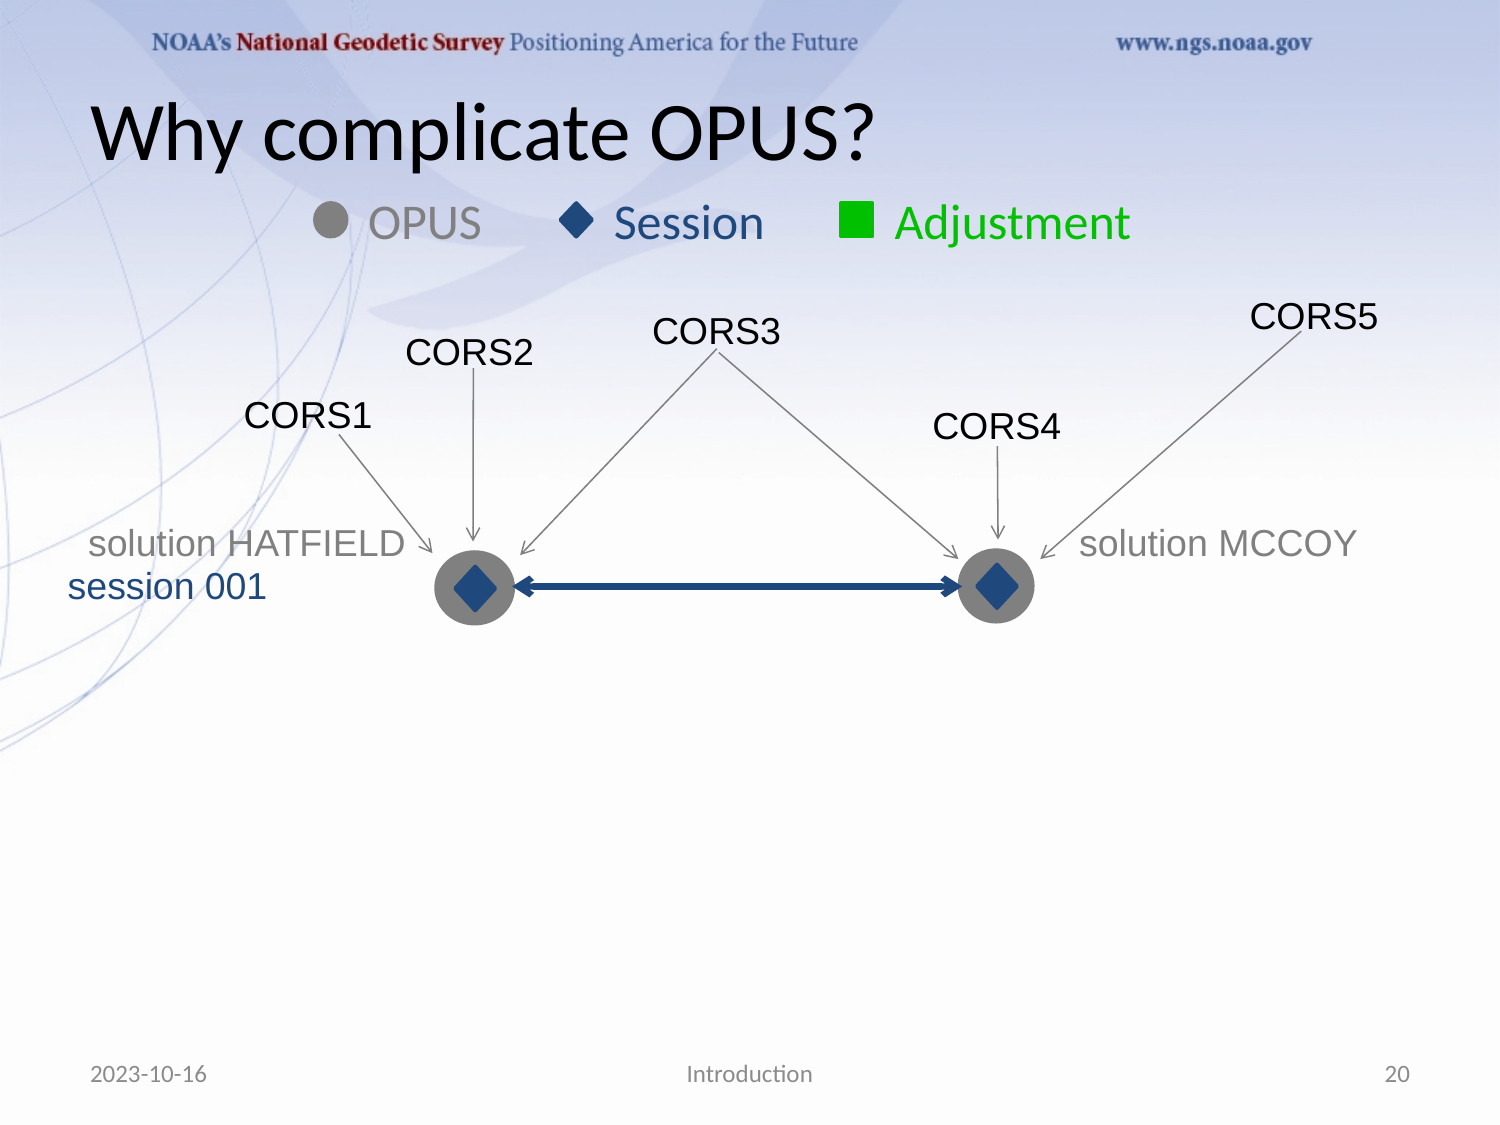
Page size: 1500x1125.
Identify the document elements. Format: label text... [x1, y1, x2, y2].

slide_number 20 [1074, 1042, 1425, 1103]
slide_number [75, 1042, 425, 1103]
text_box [718, 330, 1302, 622]
title Why complicate OPUS? [74, 74, 1426, 181]
text_box CORS3 [637, 299, 797, 347]
text_box session 001 [52, 554, 283, 615]
text_box CORS1 [228, 383, 333, 444]
text_box solution MCCOY [1306, 511, 1373, 572]
footer Introduction [512, 1042, 988, 1103]
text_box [338, 348, 714, 624]
text_box solution HATFIELD [73, 511, 333, 572]
picture [0, 0, 1500, 1125]
text_box CORS5 [1234, 285, 1394, 345]
text_box CORS2 [390, 321, 549, 347]
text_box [314, 181, 1148, 258]
